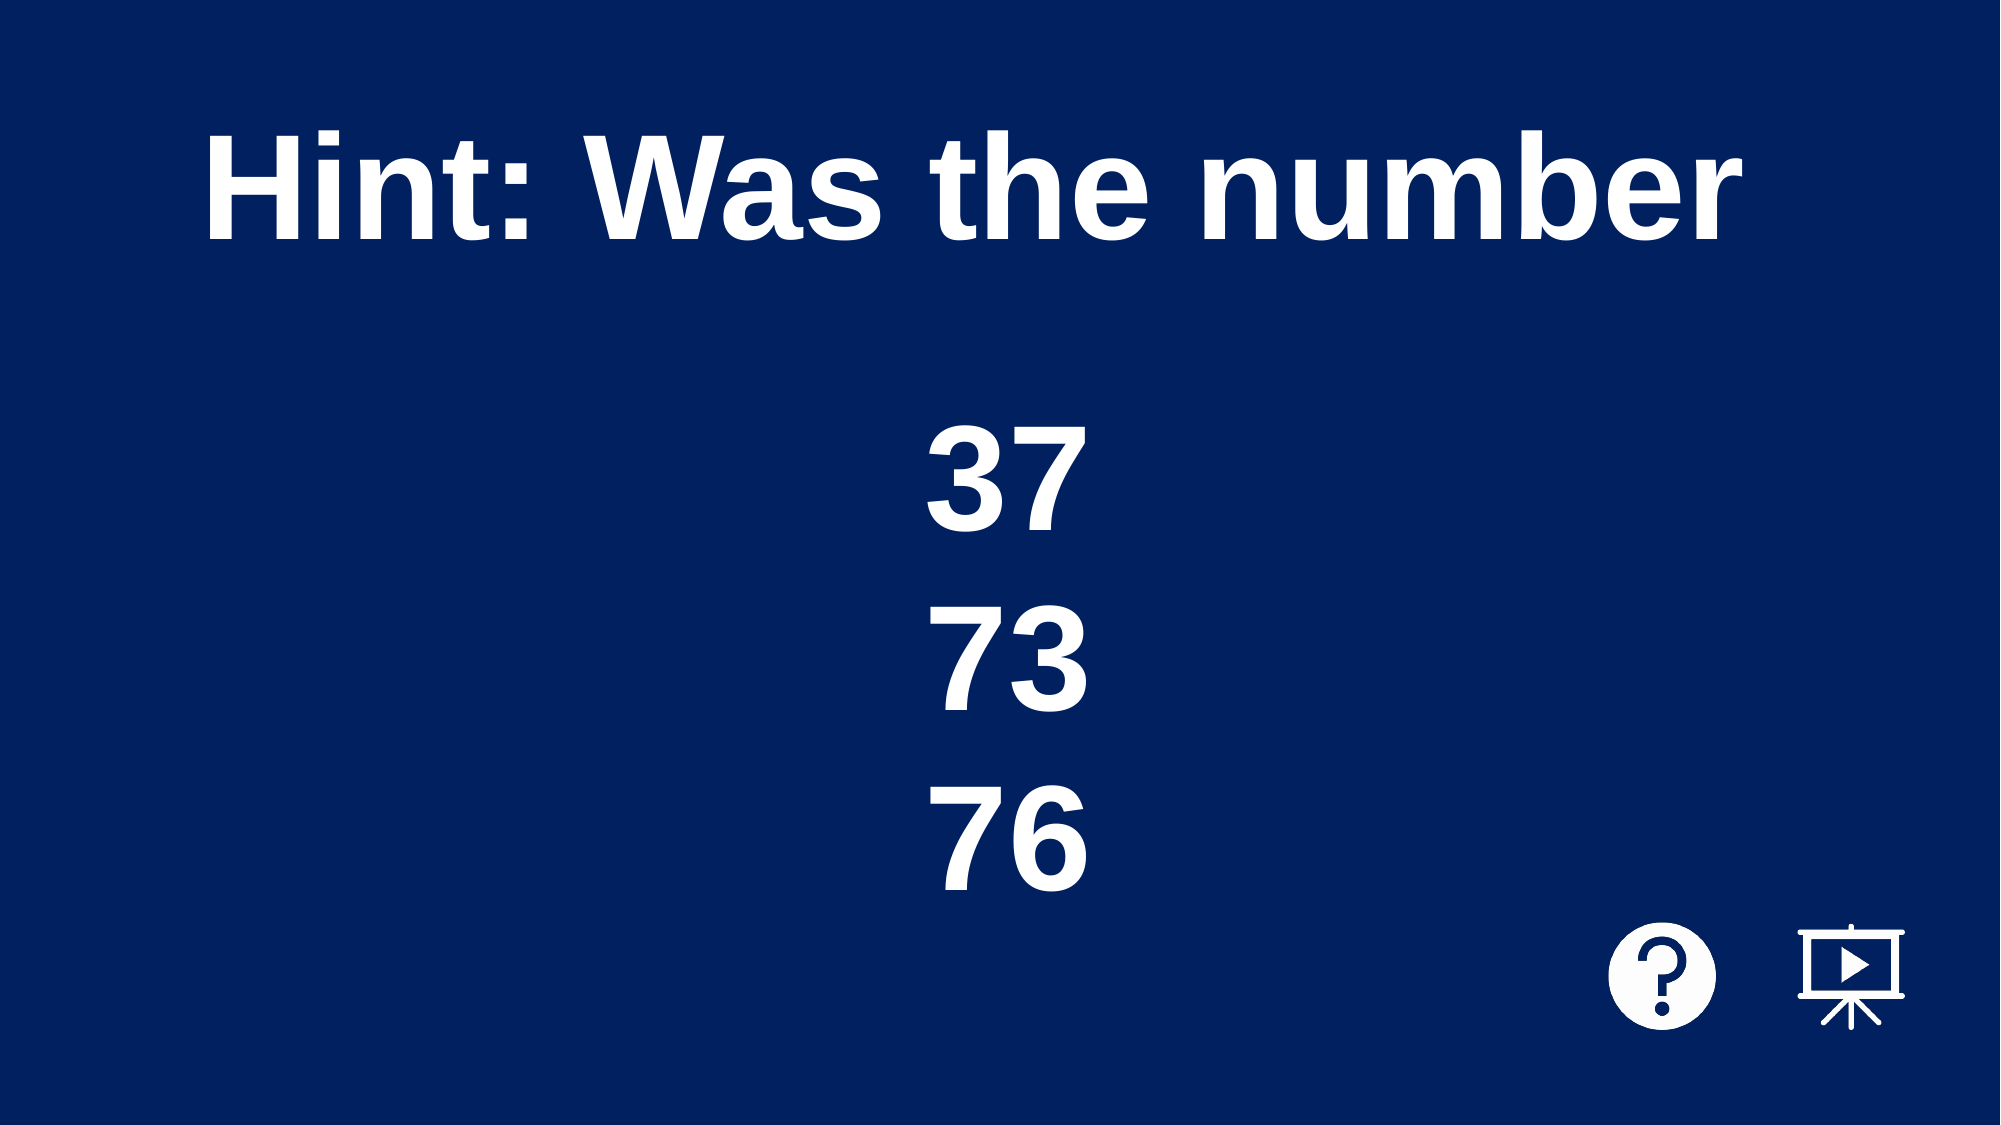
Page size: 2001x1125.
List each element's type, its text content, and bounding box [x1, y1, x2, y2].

text_box 37 73 76 [117, 372, 1900, 928]
picture [1594, 908, 1730, 1044]
picture [1783, 908, 1919, 1044]
text_box Hint: Was the number [81, 81, 1865, 457]
